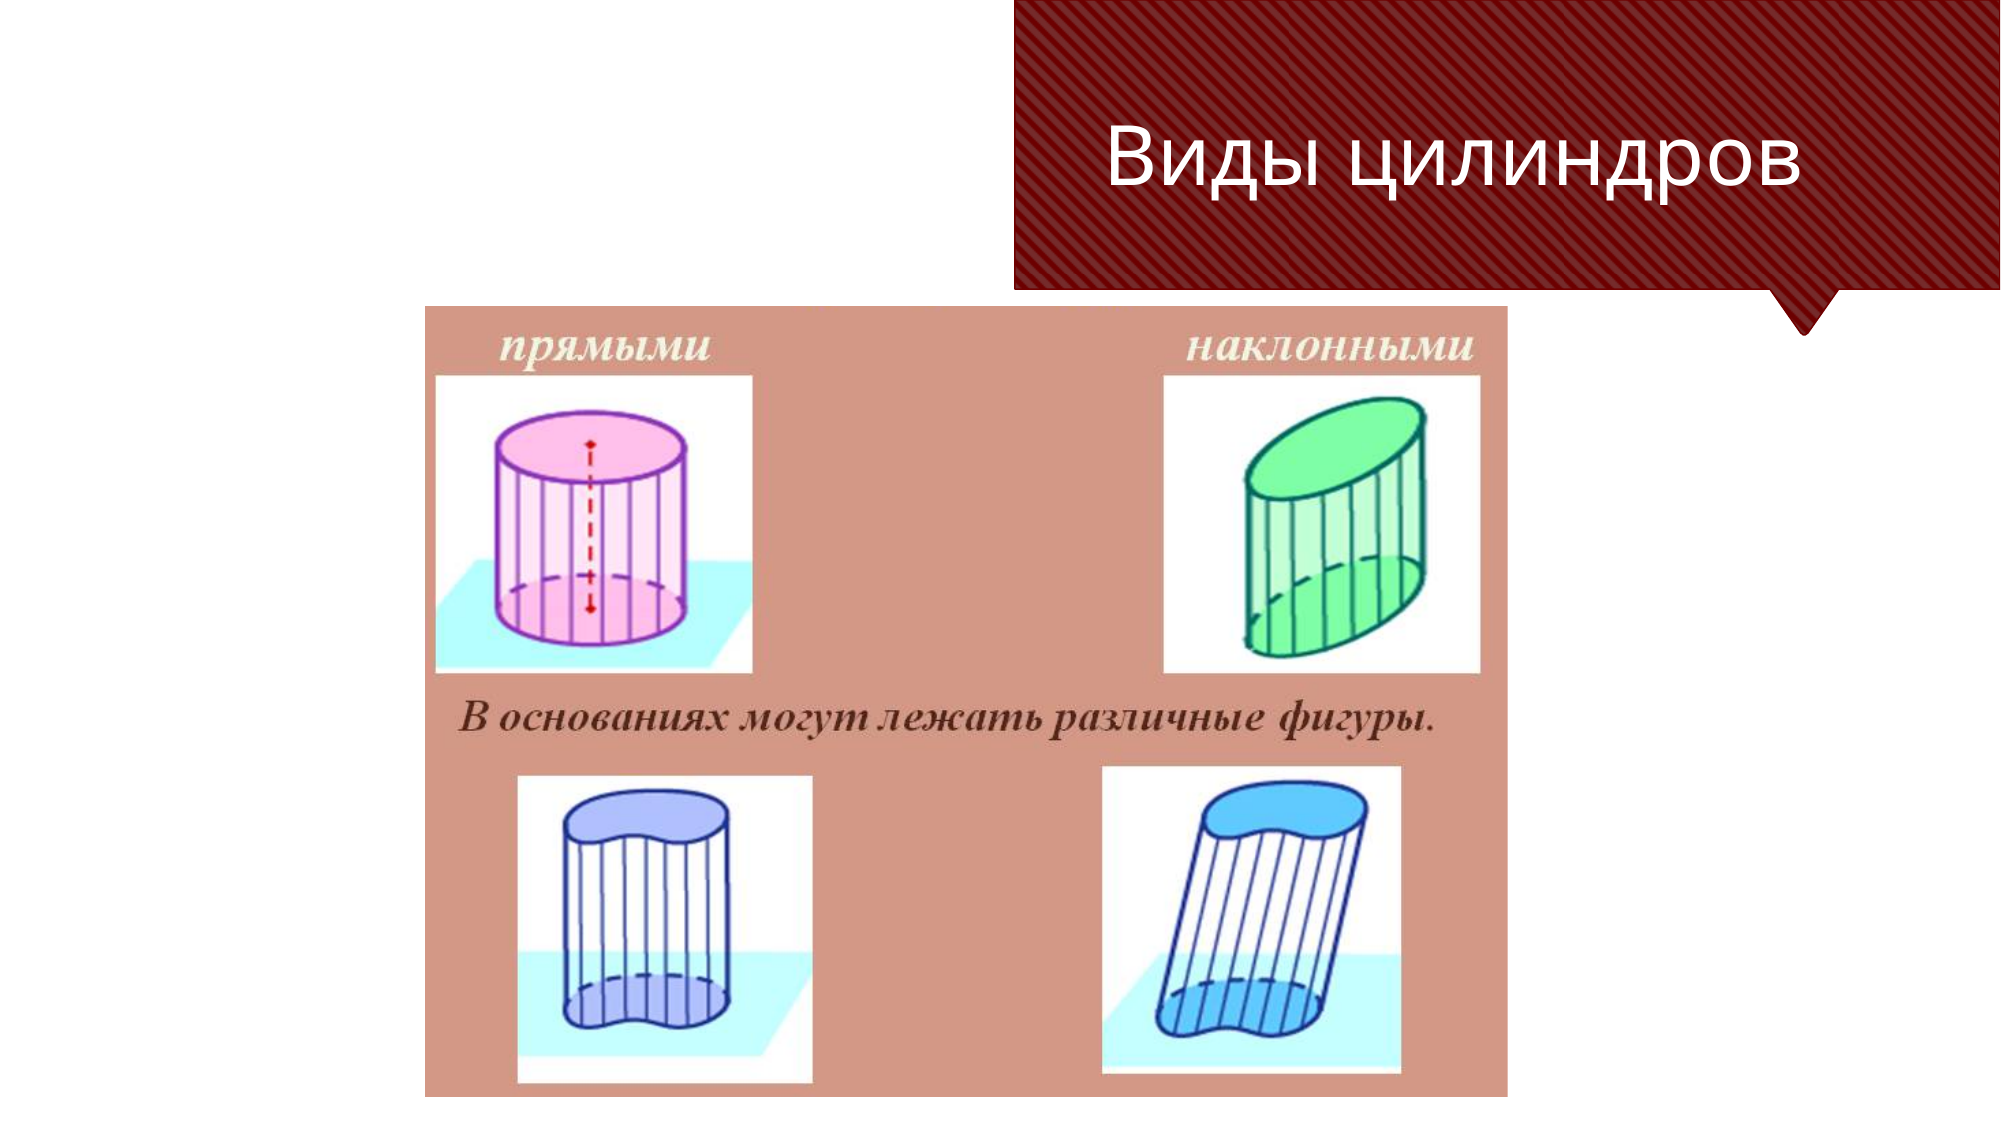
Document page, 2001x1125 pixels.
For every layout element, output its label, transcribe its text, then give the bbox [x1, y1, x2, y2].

picture [424, 306, 1508, 1097]
title Виды цилиндров [1088, 37, 1985, 268]
